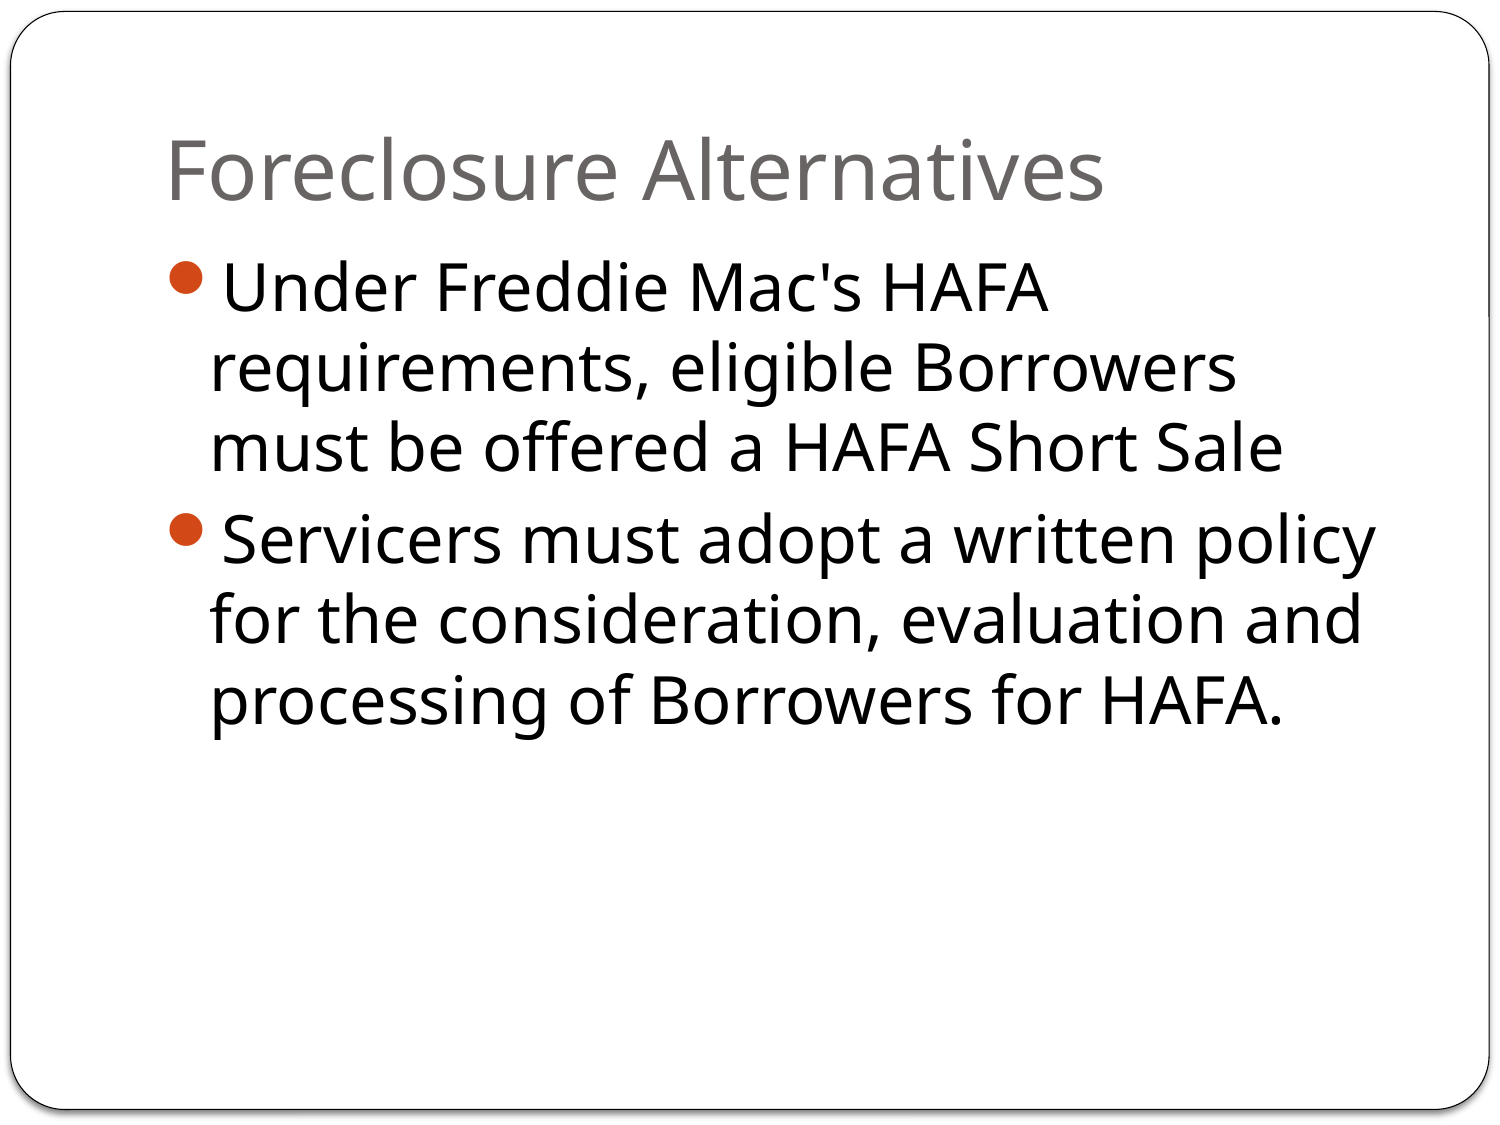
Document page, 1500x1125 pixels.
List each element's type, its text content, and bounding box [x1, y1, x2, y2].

list Under Freddie Mac's HAFA requirements, eligible Borrowers must be offered a HAFA Short Sale Servicers must adopt a written policy for the consideration, evaluation and processing of Borrowers for HAFA. [150, 237, 1425, 988]
title Foreclosure Alternatives [150, 45, 1425, 233]
